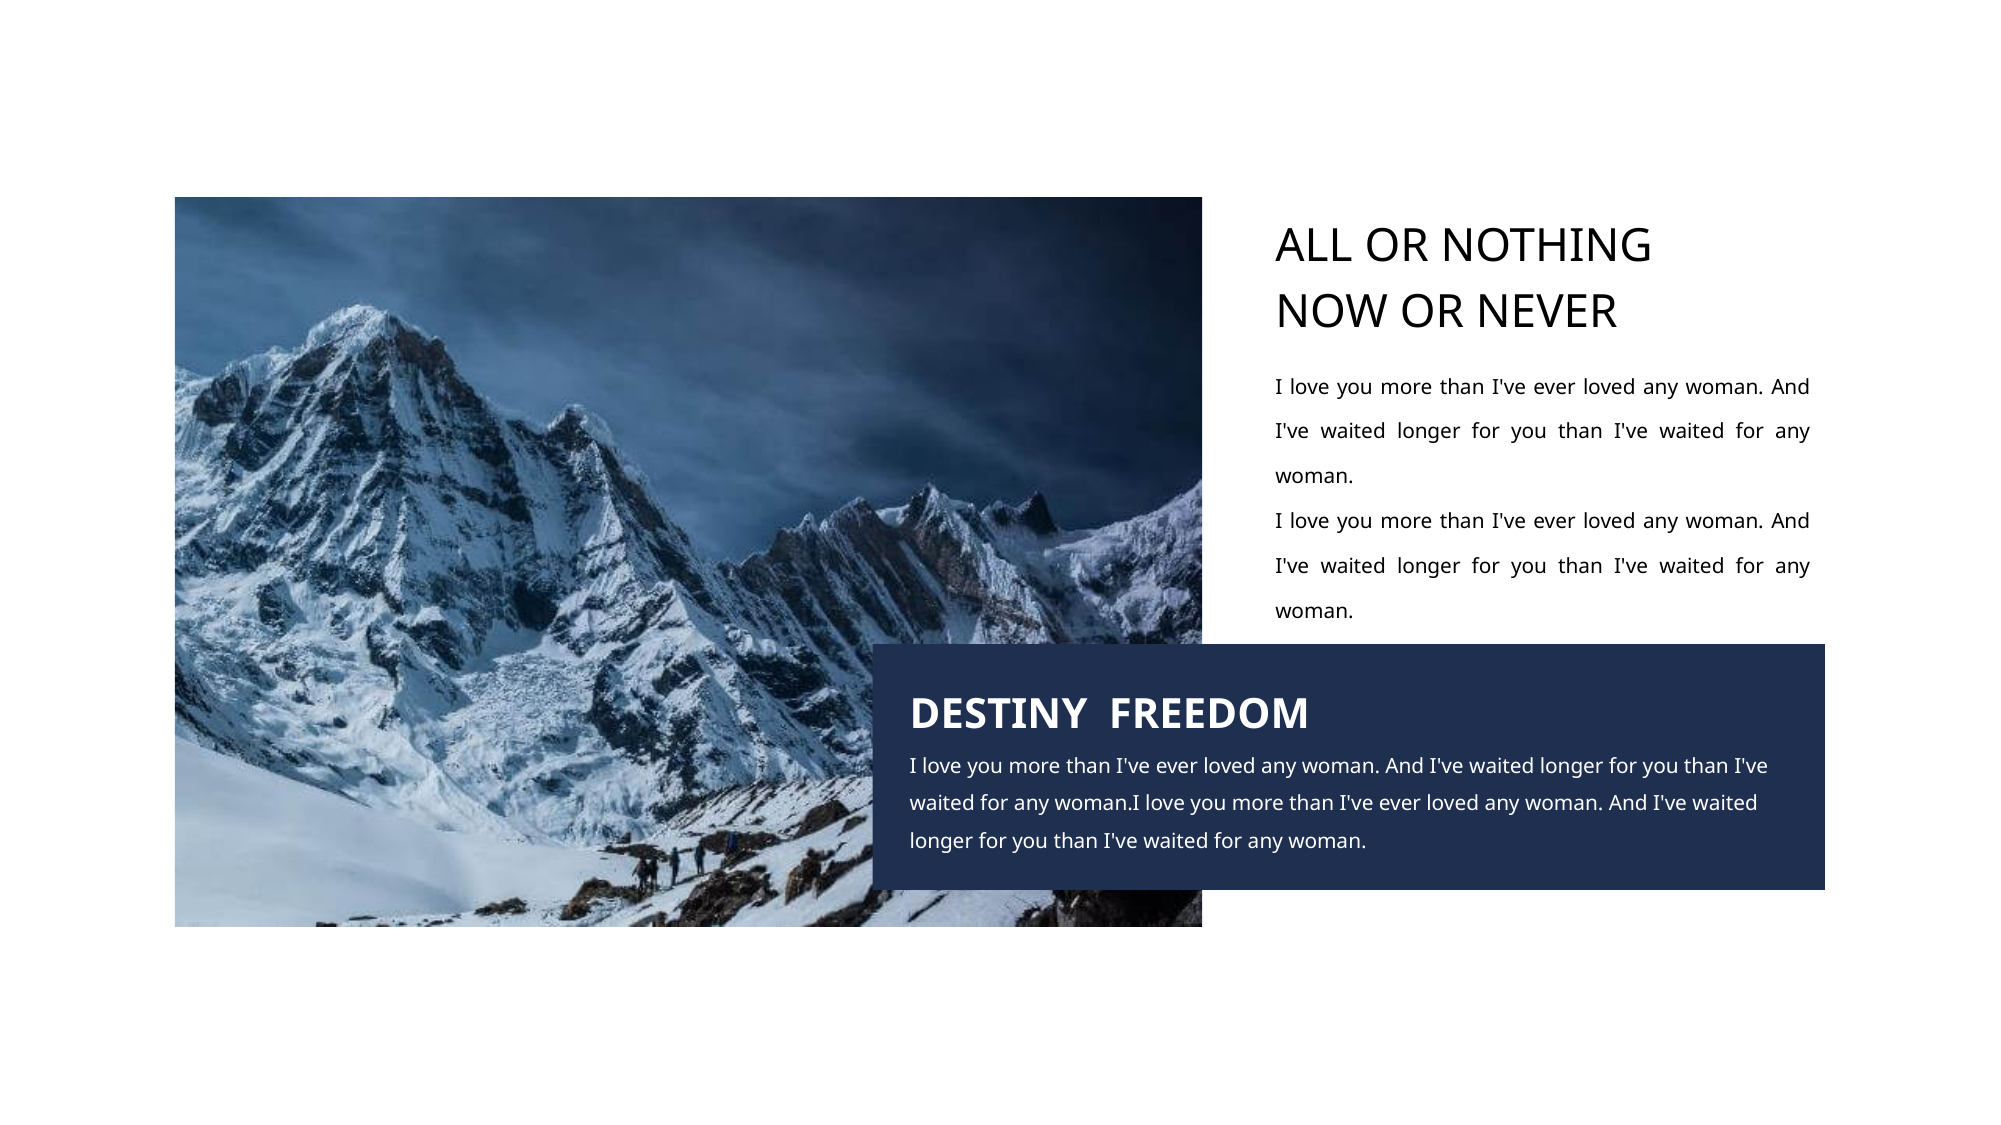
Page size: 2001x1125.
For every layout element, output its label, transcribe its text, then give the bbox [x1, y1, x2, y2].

text_box [1203, 643, 1826, 891]
text_box I love you more than I've ever loved any woman. And I've waited longer for you than I've waited for any woman. I love you more than I've ever loved any woman. And I've waited longer for you than I've waited for any woman. [1260, 345, 1825, 630]
picture [174, 197, 1203, 928]
text_box DESTINY FREEDOM [1203, 669, 1457, 732]
text_box ALL OR NOTHING NOW OR NEVER [1260, 197, 1745, 345]
text_box I love you more than I've ever loved any woman. And I've waited longer for you than I've waited for any woman.I love you more than I've ever loved any woman. And I've waited longer for you than I've waited for any woman. [1203, 732, 1800, 860]
